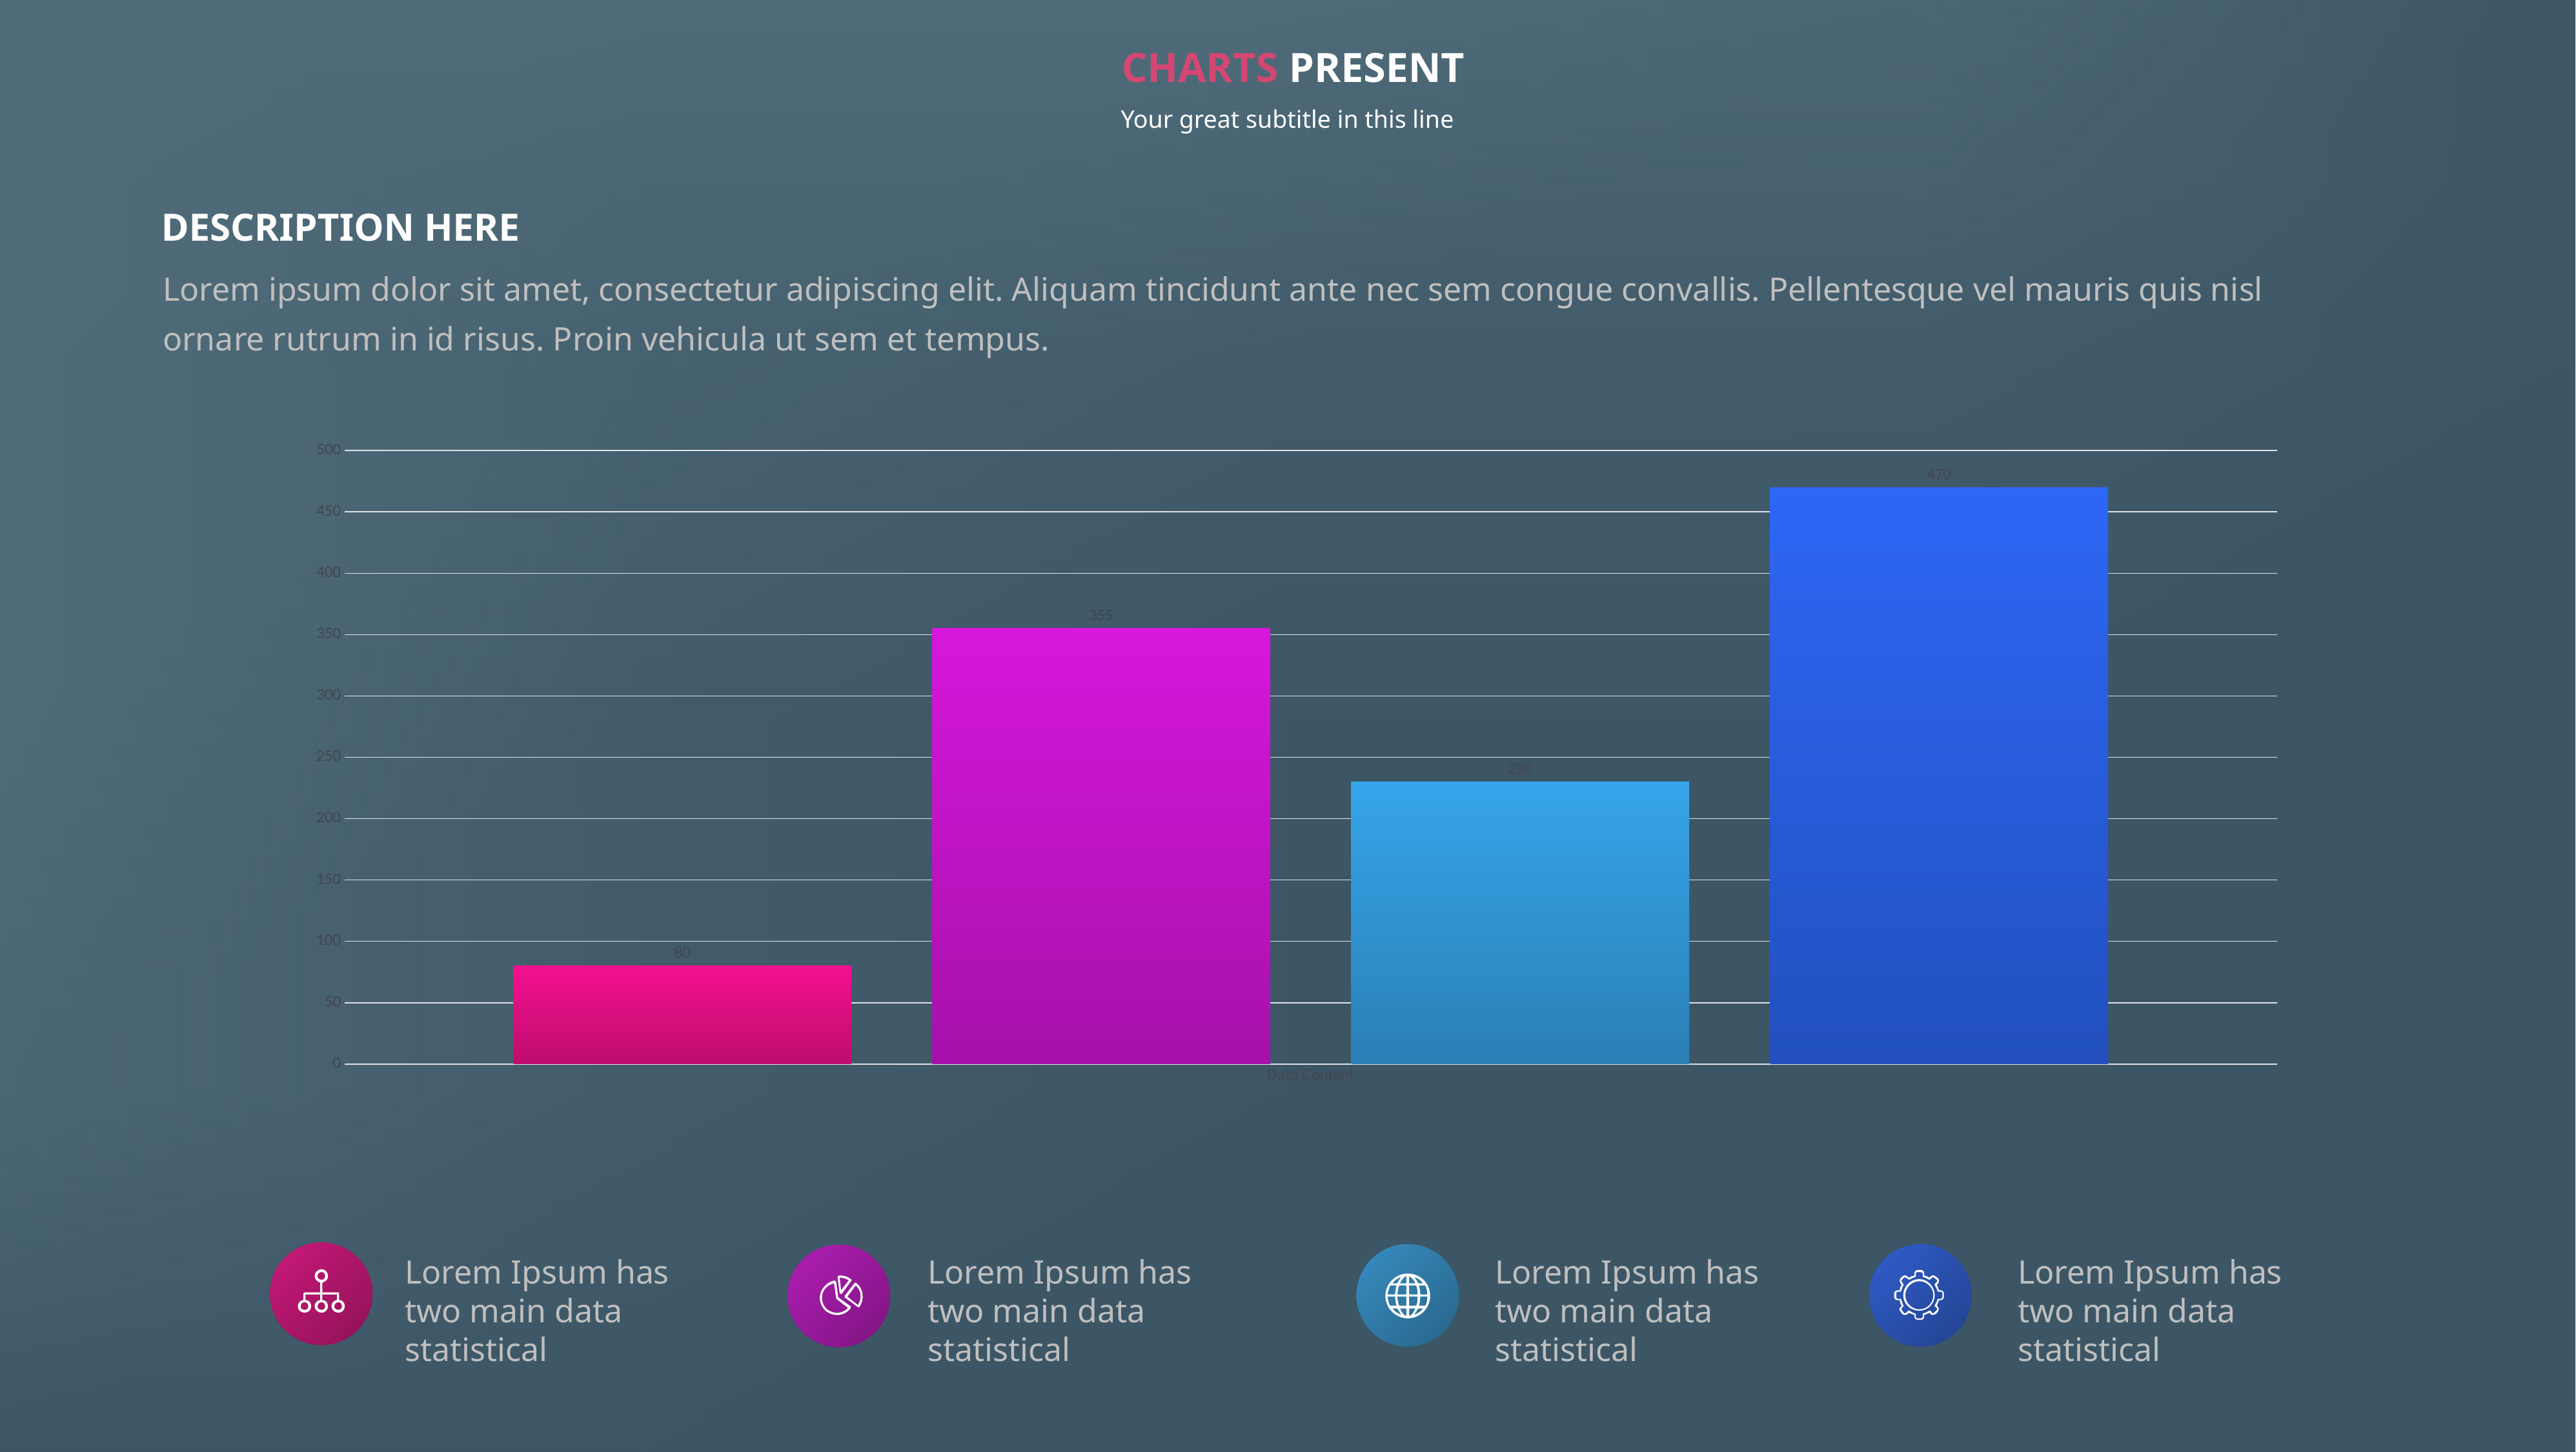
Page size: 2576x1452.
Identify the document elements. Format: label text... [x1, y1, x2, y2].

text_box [270, 1242, 373, 1346]
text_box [787, 1244, 891, 1347]
text_box Lorem Ipsum has two main data statistical [1472, 1240, 1847, 1380]
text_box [1356, 1244, 1459, 1347]
text_box Lorem Ipsum has two main data statistical [1994, 1240, 2369, 1380]
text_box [136, 193, 2377, 372]
chart [219, 372, 2278, 1141]
text_box Lorem Ipsum has two main data statistical [904, 1240, 1279, 1380]
text_box Lorem Ipsum has two main data statistical [381, 1240, 756, 1380]
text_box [1869, 1244, 1972, 1347]
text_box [803, 32, 1783, 146]
picture [0, 0, 2576, 1452]
